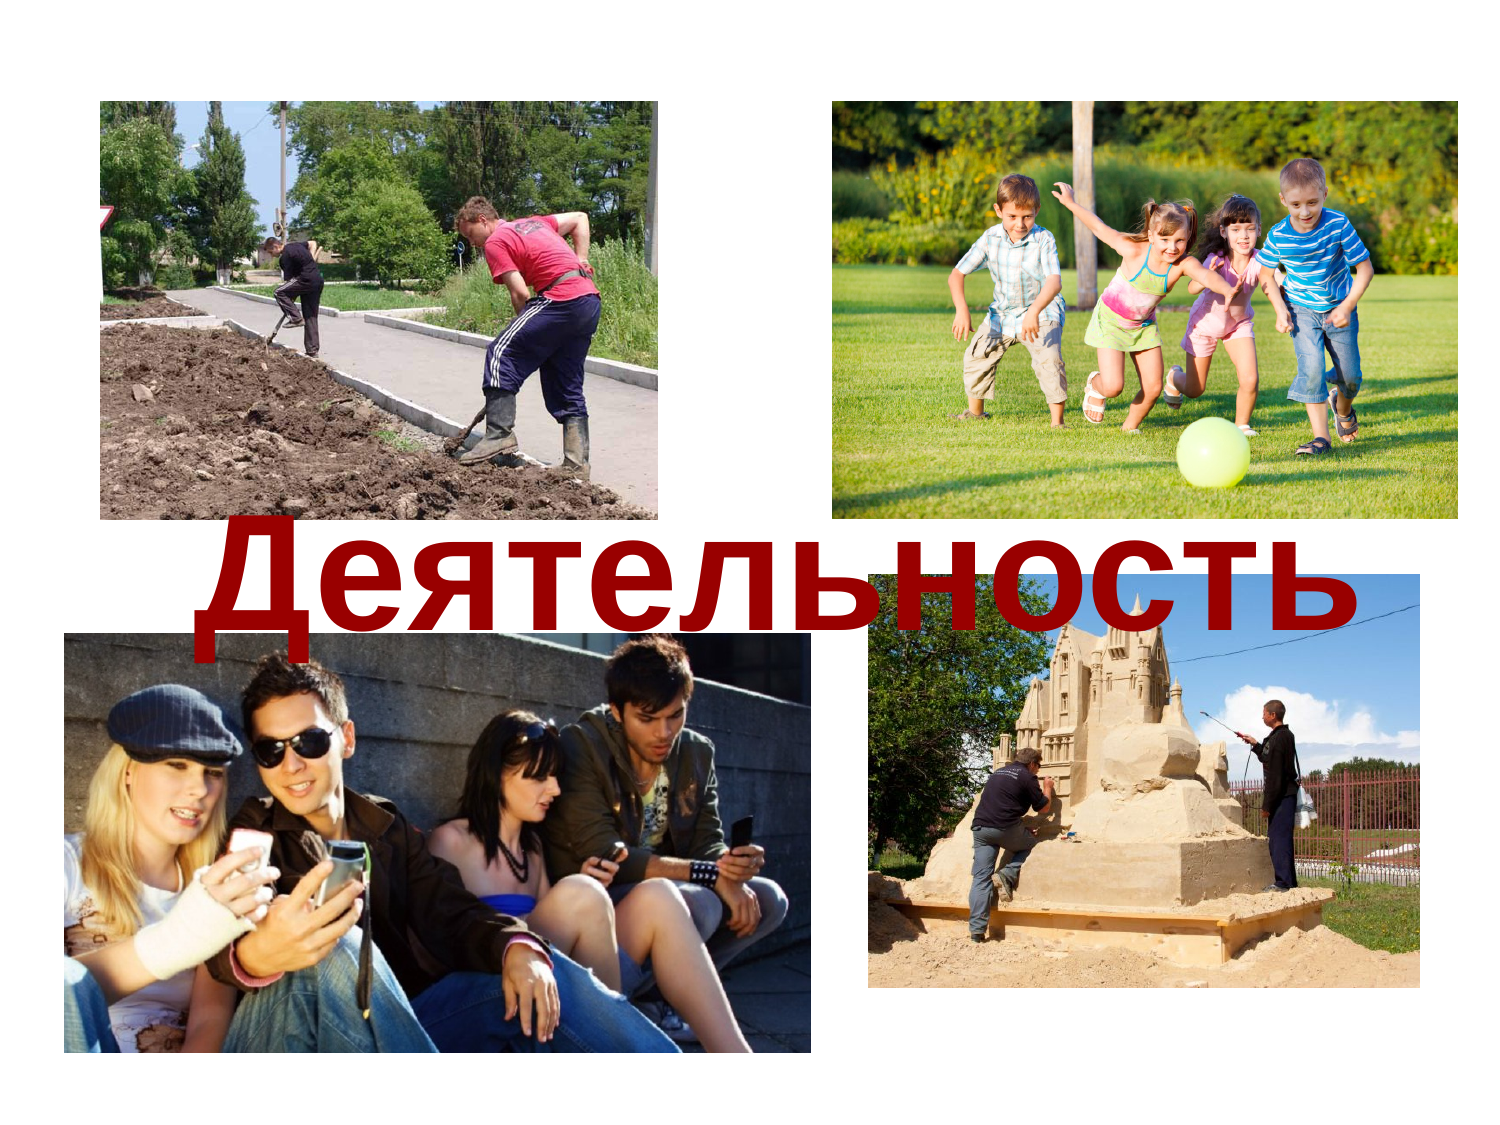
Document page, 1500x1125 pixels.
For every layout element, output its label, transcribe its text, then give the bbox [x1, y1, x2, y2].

picture [100, 101, 658, 520]
picture [832, 101, 1458, 519]
picture [867, 573, 1420, 988]
text_box Деятельность [147, 456, 1412, 671]
picture [64, 632, 812, 1053]
